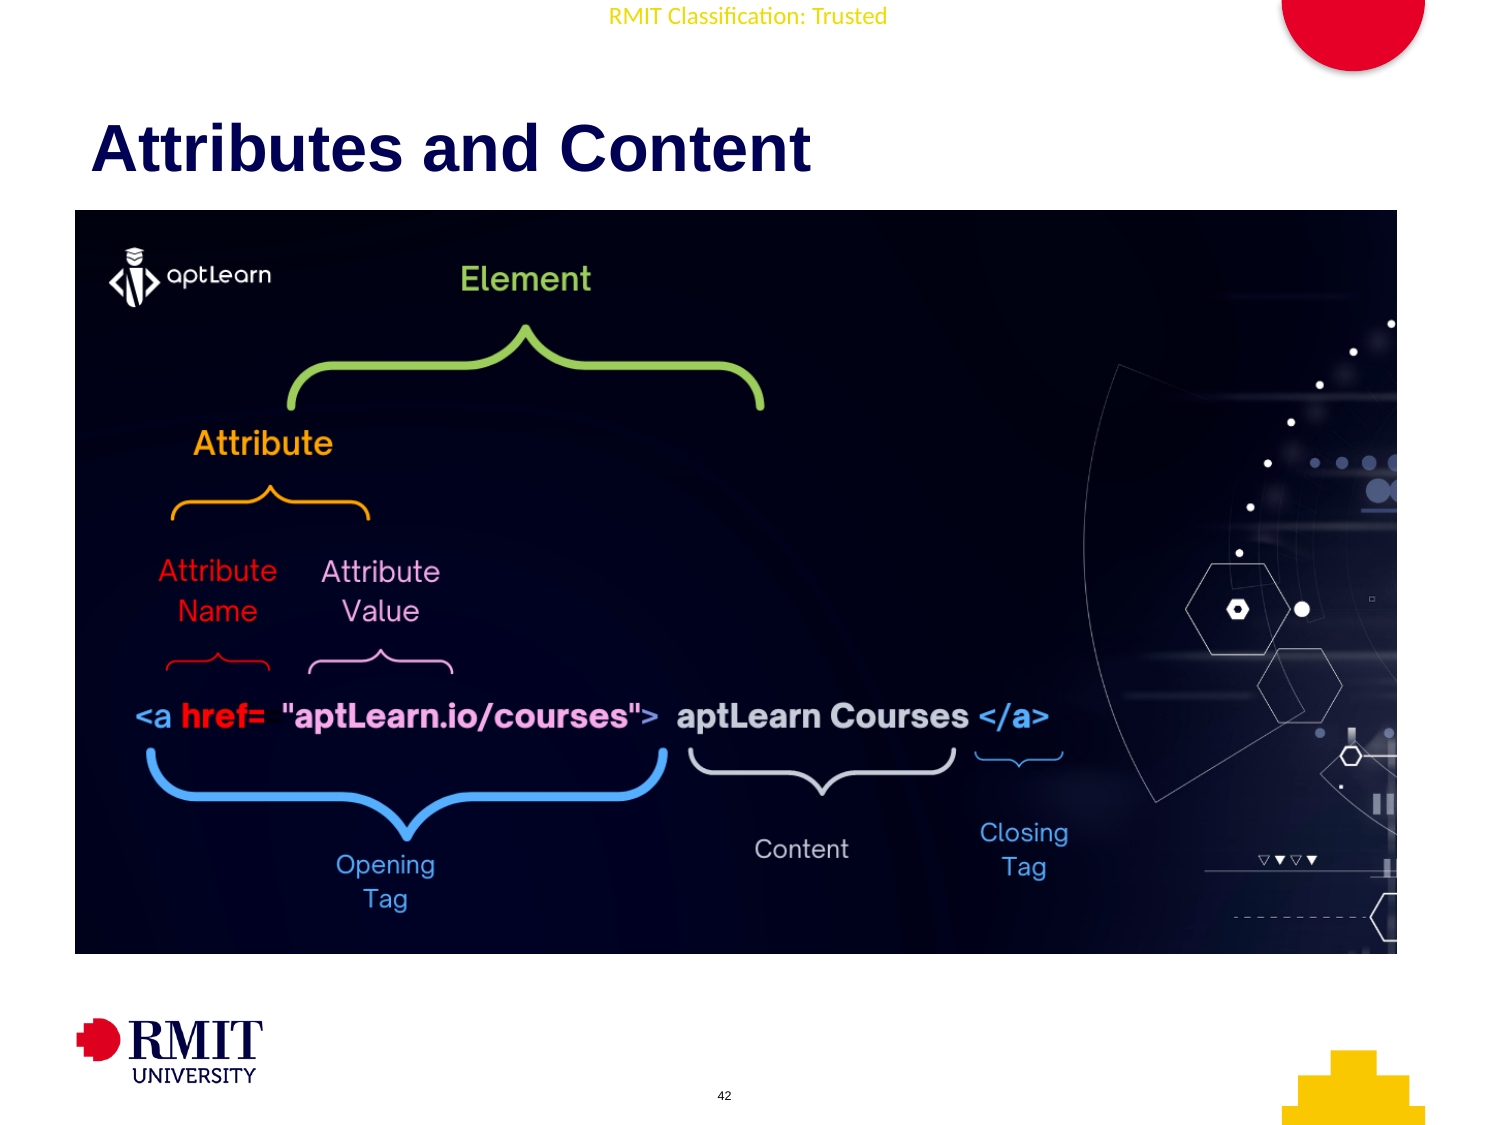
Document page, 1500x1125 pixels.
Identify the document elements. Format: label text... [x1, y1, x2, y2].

title Attributes and Content [75, 23, 1237, 208]
picture [74, 210, 1397, 955]
picture [57, 1001, 281, 1102]
